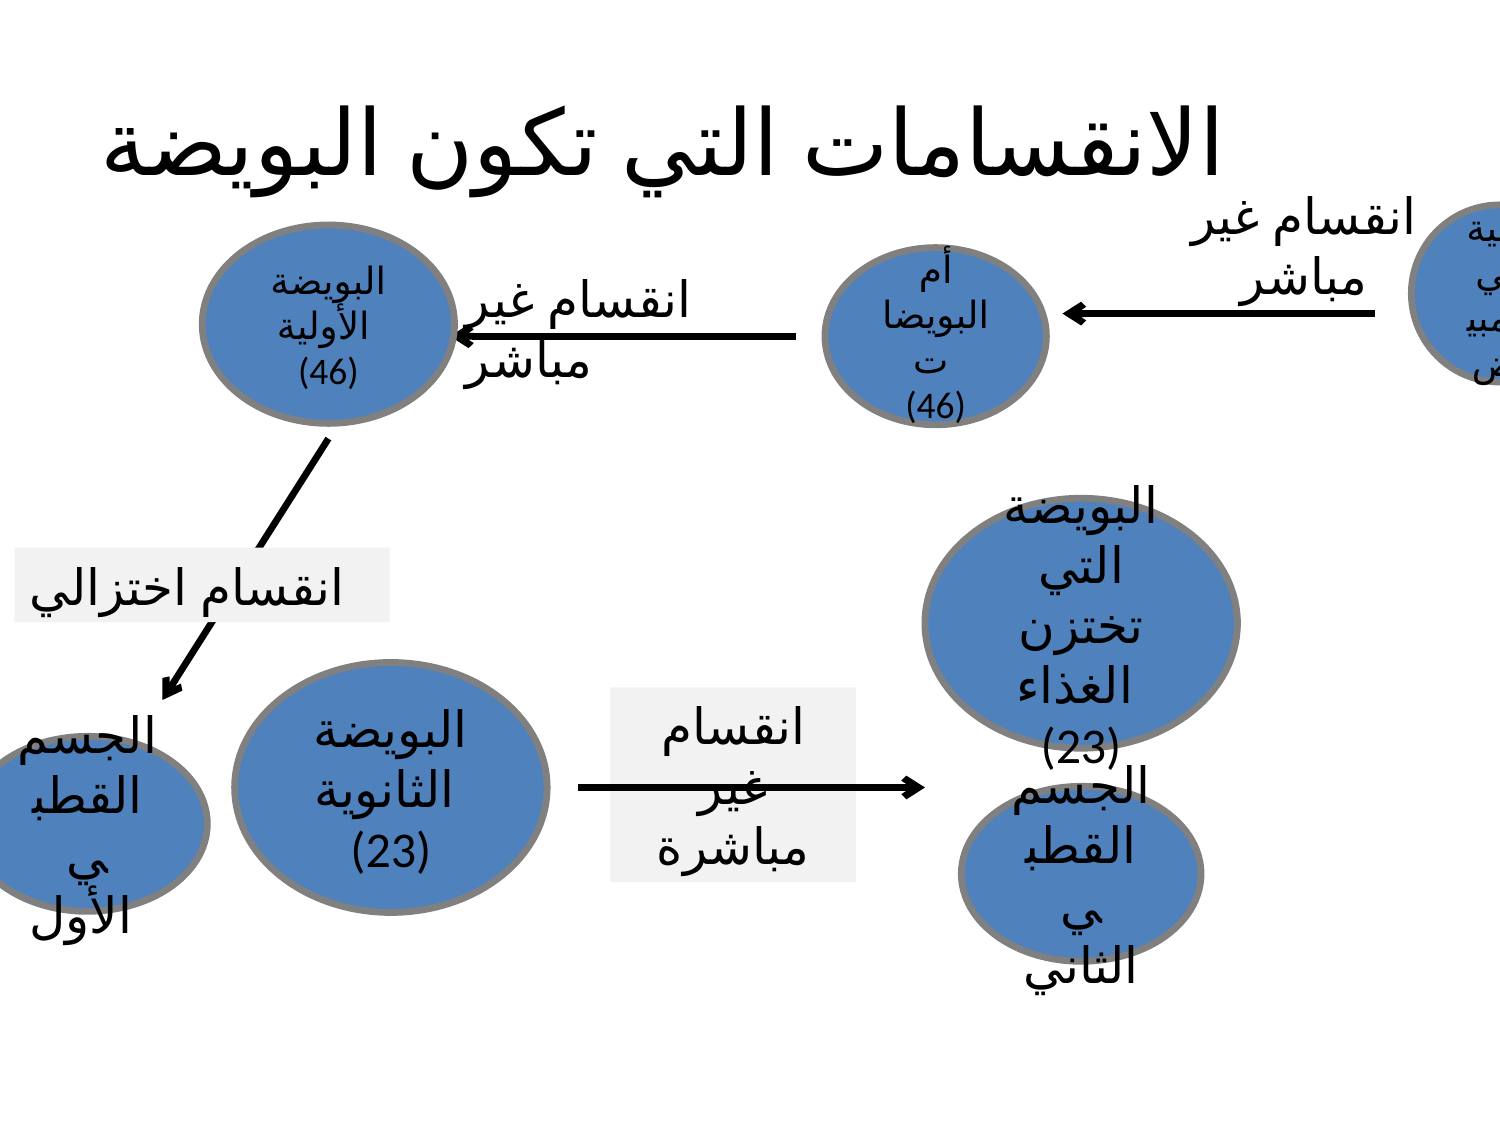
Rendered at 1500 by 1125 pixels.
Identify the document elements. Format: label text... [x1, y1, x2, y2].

text_box الجسم القطبي الثاني [959, 784, 1204, 964]
text_box البويضة الأولية (46) [200, 222, 457, 426]
text_box انقسام غير مباشر [1160, 177, 1448, 312]
text_box انقسام اختزالي [332, 547, 390, 623]
text_box خلية في المبيض [1411, 202, 1500, 385]
text_box الجسم القطبي الأول [0, 734, 210, 914]
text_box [162, 438, 329, 701]
text_box البويضة الثانوية (23) [232, 660, 550, 915]
title الانقسامات التي تكون البويضة [0, 45, 1350, 233]
text_box انقسام غير مباشر [451, 260, 827, 396]
text_box انقسام غير مباشرة [610, 796, 857, 883]
text_box انقسام اختزالي [14, 547, 157, 623]
text_box انقسام غير مباشرة [610, 687, 857, 784]
text_box أم البويضات (46) [827, 245, 1049, 427]
text_box البويضة التي تختزن الغذاء (23) [922, 496, 1240, 751]
